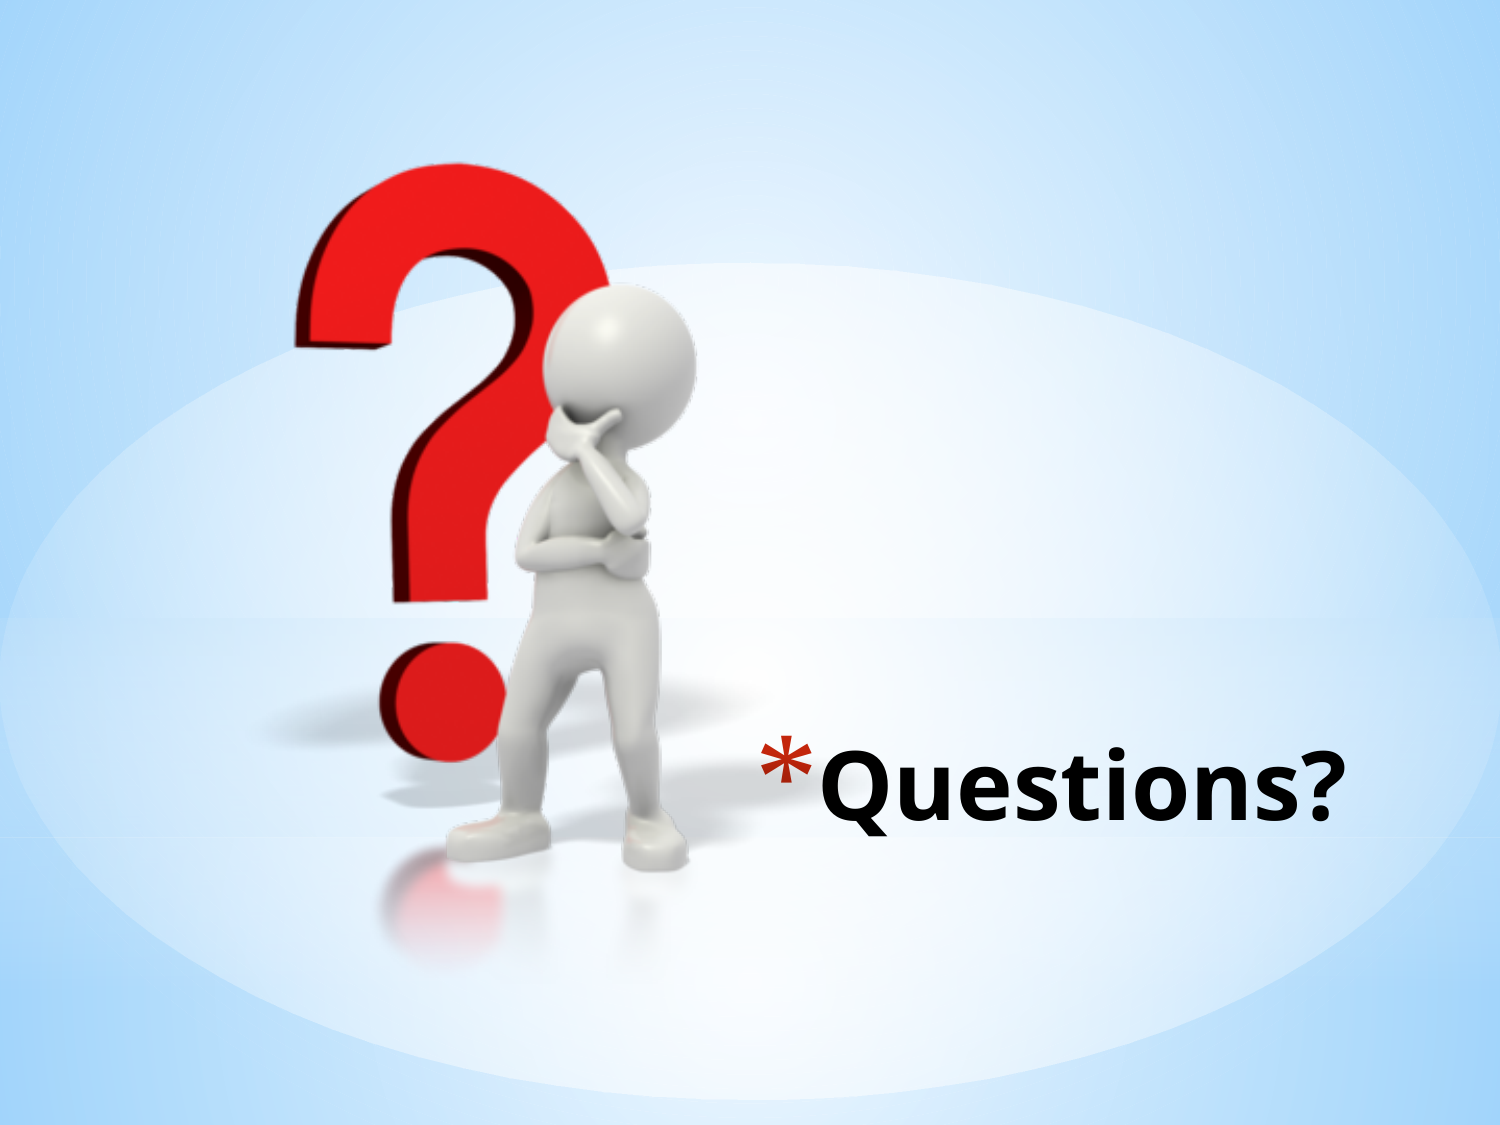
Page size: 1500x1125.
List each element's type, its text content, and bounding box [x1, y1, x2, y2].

title Questions? [941, 717, 1363, 905]
picture [207, 150, 937, 985]
